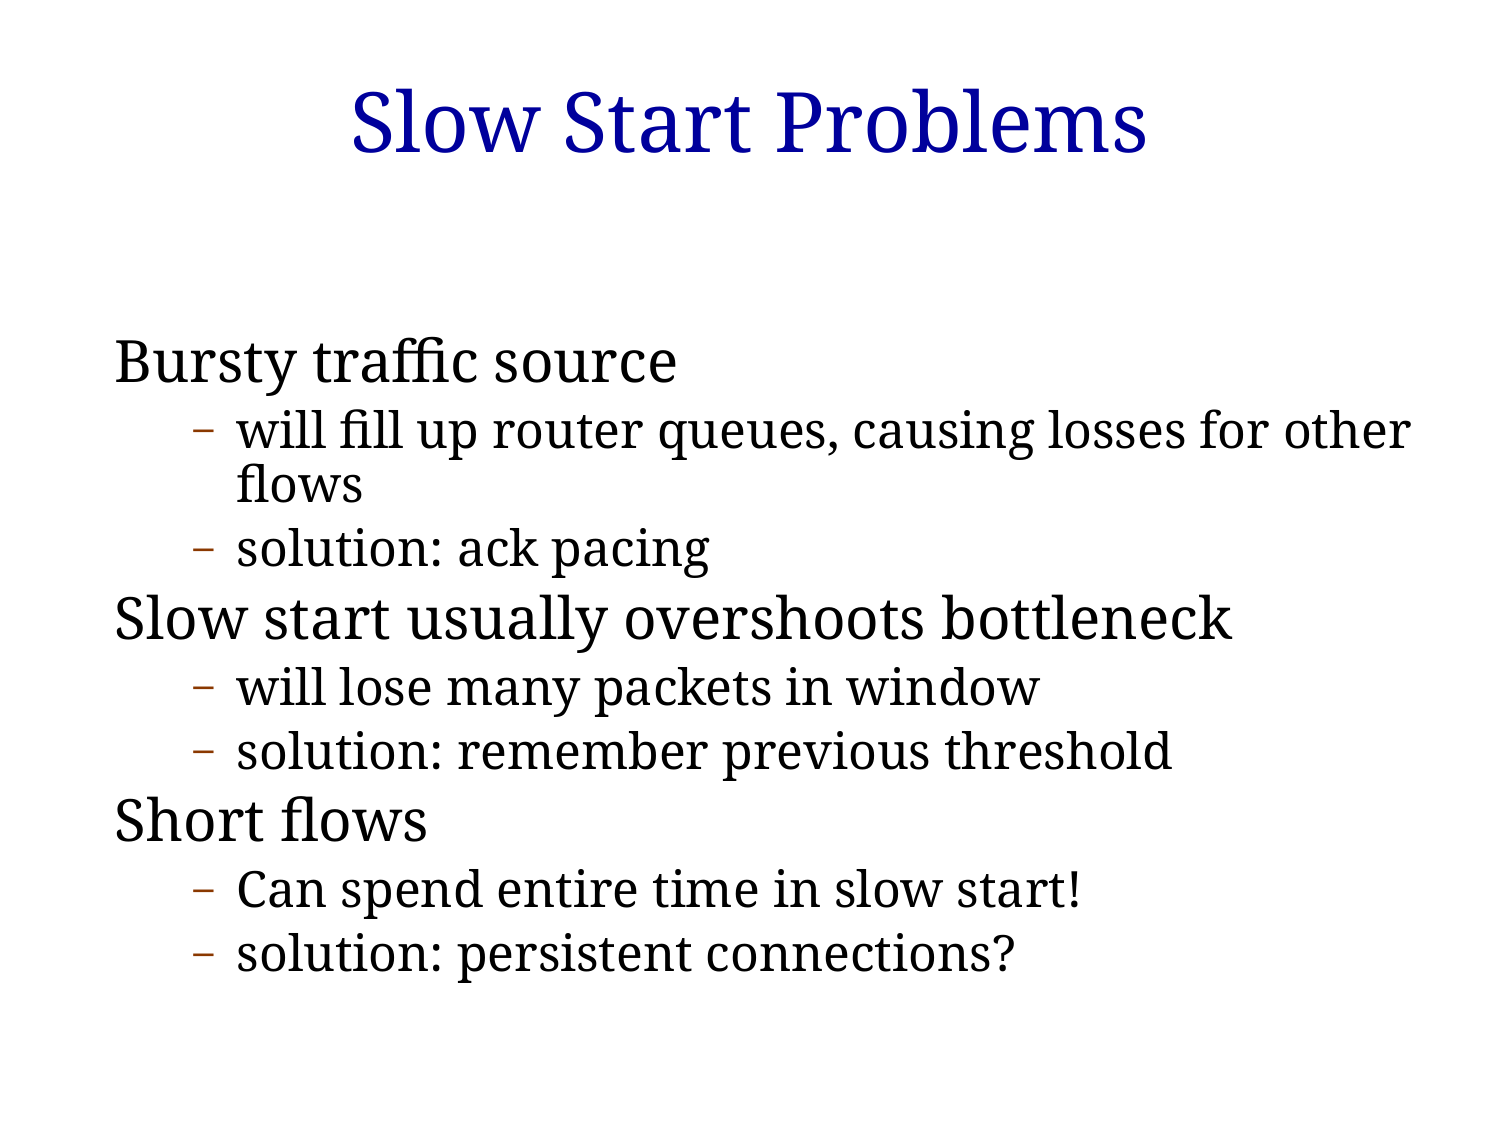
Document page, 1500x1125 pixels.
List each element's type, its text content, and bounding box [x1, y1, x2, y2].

title Slow Start Problems [74, 47, 1426, 191]
list Bursty traffic source will fill up router queues, causing losses for other flows solution: ack pacing Slow start usually overshoots bottleneck will lose many packets in window solution: remember previous threshold Short flows Can spend entire time in slow start! solution: persistent connections? [99, 324, 1500, 1001]
